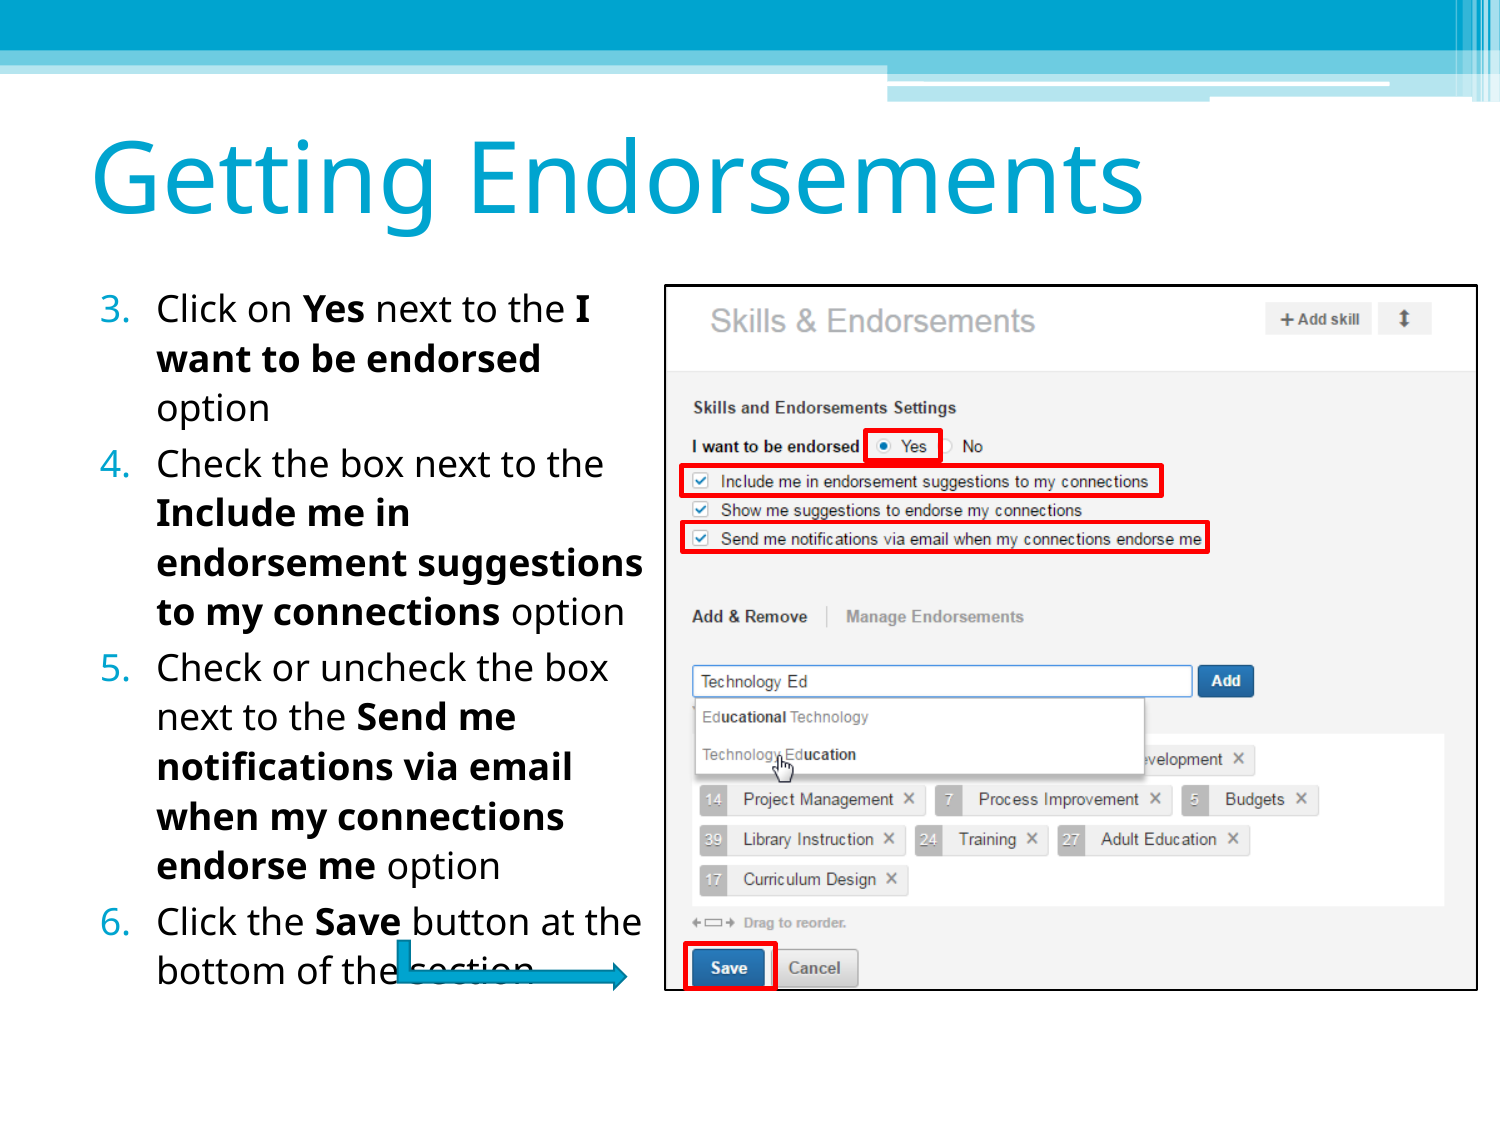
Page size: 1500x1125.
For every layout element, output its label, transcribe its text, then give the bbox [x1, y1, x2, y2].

title Getting Endorsements [75, 85, 1425, 261]
list Click on Yes next to the I want to be endorsed option Check the box next to the Include me in endorsement suggestions to my connections option Check or uncheck the box next to the Send me notifications via email when my connections endorse me option Click the Save button at the bottom of the section [75, 273, 667, 1079]
text_box [396, 939, 628, 992]
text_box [666, 286, 1477, 990]
